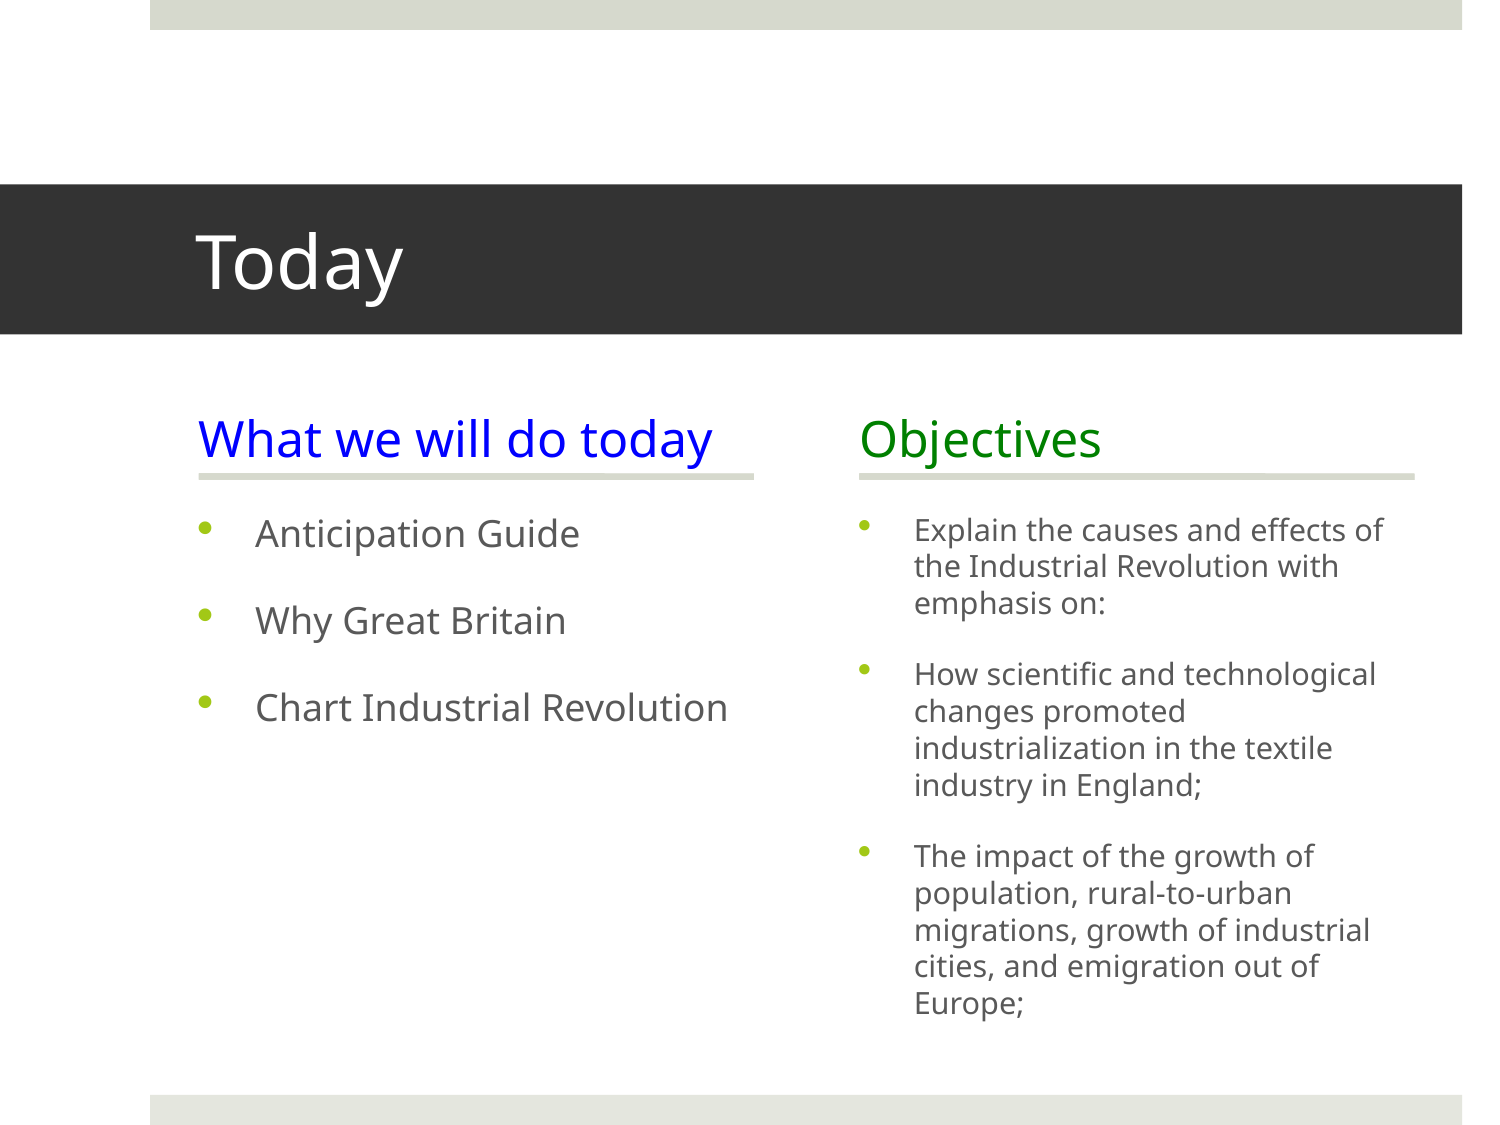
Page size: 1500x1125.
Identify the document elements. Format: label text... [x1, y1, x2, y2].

list Anticipation Guide Why Great Britain Chart Industrial Revolution [183, 502, 769, 1030]
list Objectives [844, 331, 1430, 475]
list What we will do today [183, 331, 769, 475]
list Explain the causes and effects of the Industrial Revolution with emphasis on: How scientific and technological changes promoted industrialization in the textile industry in England; The impact of the growth of population, rural-to-urban migrations, growth of industrial cities, and emigration out of Europe; [844, 502, 1430, 1030]
title Today [0, 184, 1463, 335]
